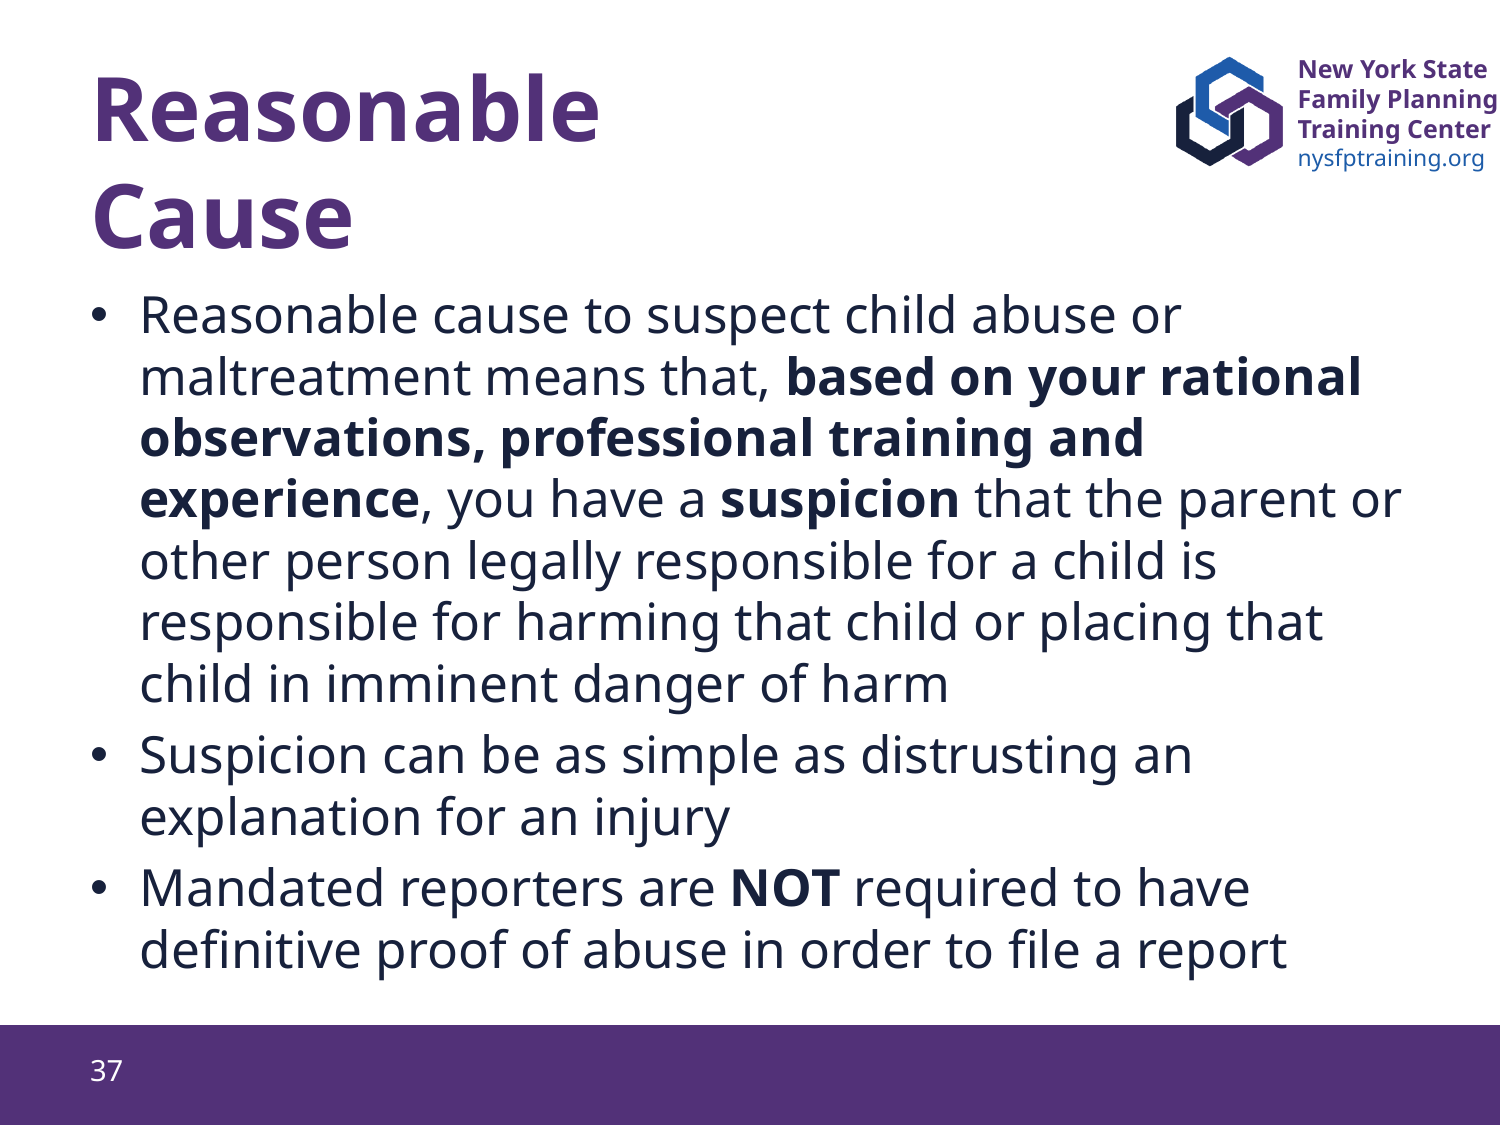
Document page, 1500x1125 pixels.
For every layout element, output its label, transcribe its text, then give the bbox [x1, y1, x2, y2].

picture [1175, 55, 1284, 168]
list Reasonable cause to suspect child abuse or maltreatment means that, based on your rational observations, professional training and experience, you have a suspicion that the parent or other person legally responsible for a child is responsible for harming that child or placing that child in imminent danger of harm Suspicion can be as simple as distrusting an explanation for an injury Mandated reporters are NOT required to have definitive proof of abuse in order to file a report [75, 275, 1425, 1000]
slide_number 37 [75, 1042, 285, 1103]
title Reasonable Cause [75, 45, 775, 275]
